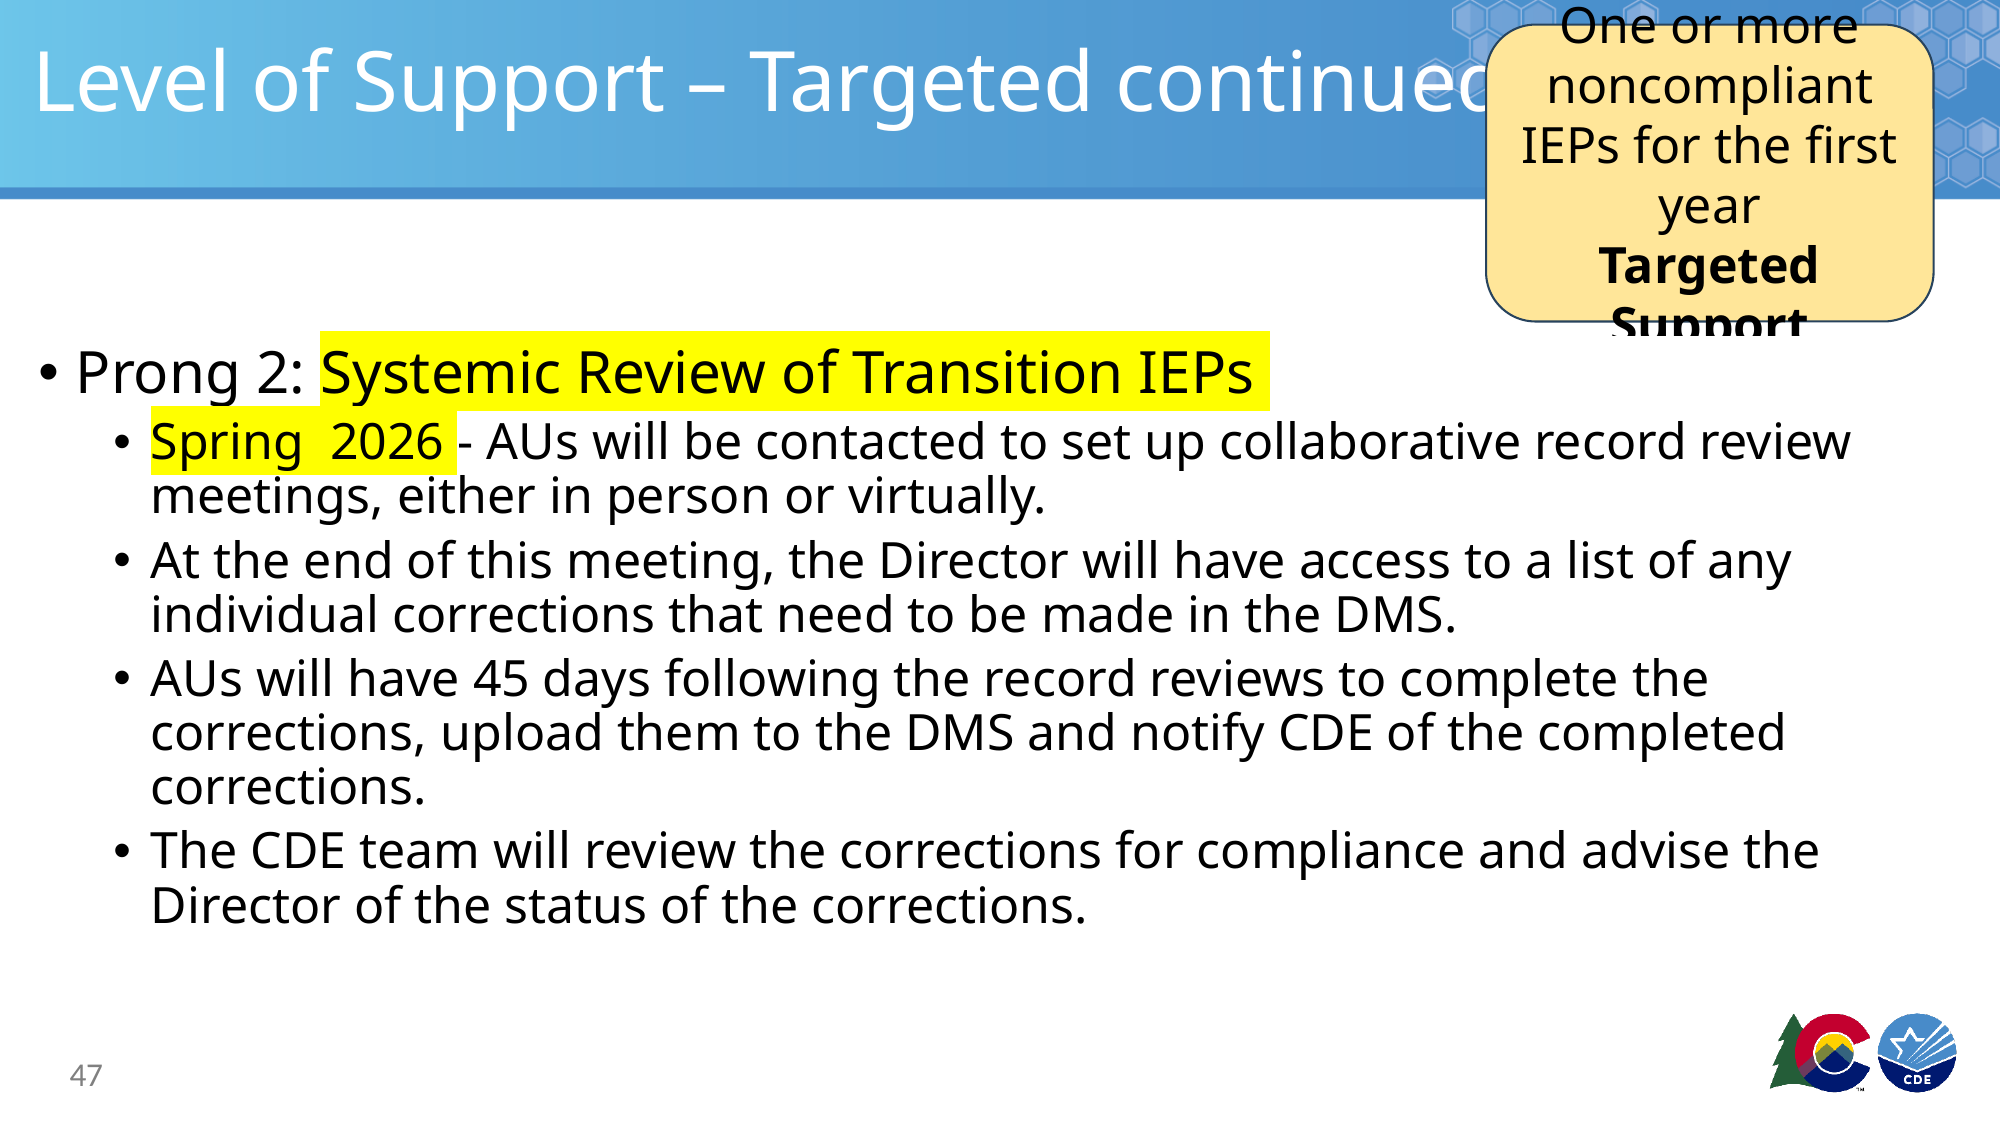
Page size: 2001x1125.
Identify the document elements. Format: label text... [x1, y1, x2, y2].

title Level of Support – Targeted continued... [32, 39, 1498, 110]
picture [1768, 1012, 1957, 1093]
list Prong 2: Systemic Review of Transition IEPs Spring 2026 - AUs will be contacted to set up collaborative record review meetings, either in person or virtually. At the end of this meeting, the Director will have access to a list of any individual corrections that need to be made in the DMS. AUs will have 45 days following the record reviews to complete the corrections, upload them to the DMS and notify CDE of the completed corrections. The CDE team will review the corrections for compliance and advise the Director of the status of the corrections. [23, 336, 1977, 876]
slide_number 47 [54, 1042, 505, 1103]
text_box One or more noncompliant IEPs for the first year Targeted Support [1485, 23, 1935, 323]
picture [0, 0, 2000, 200]
